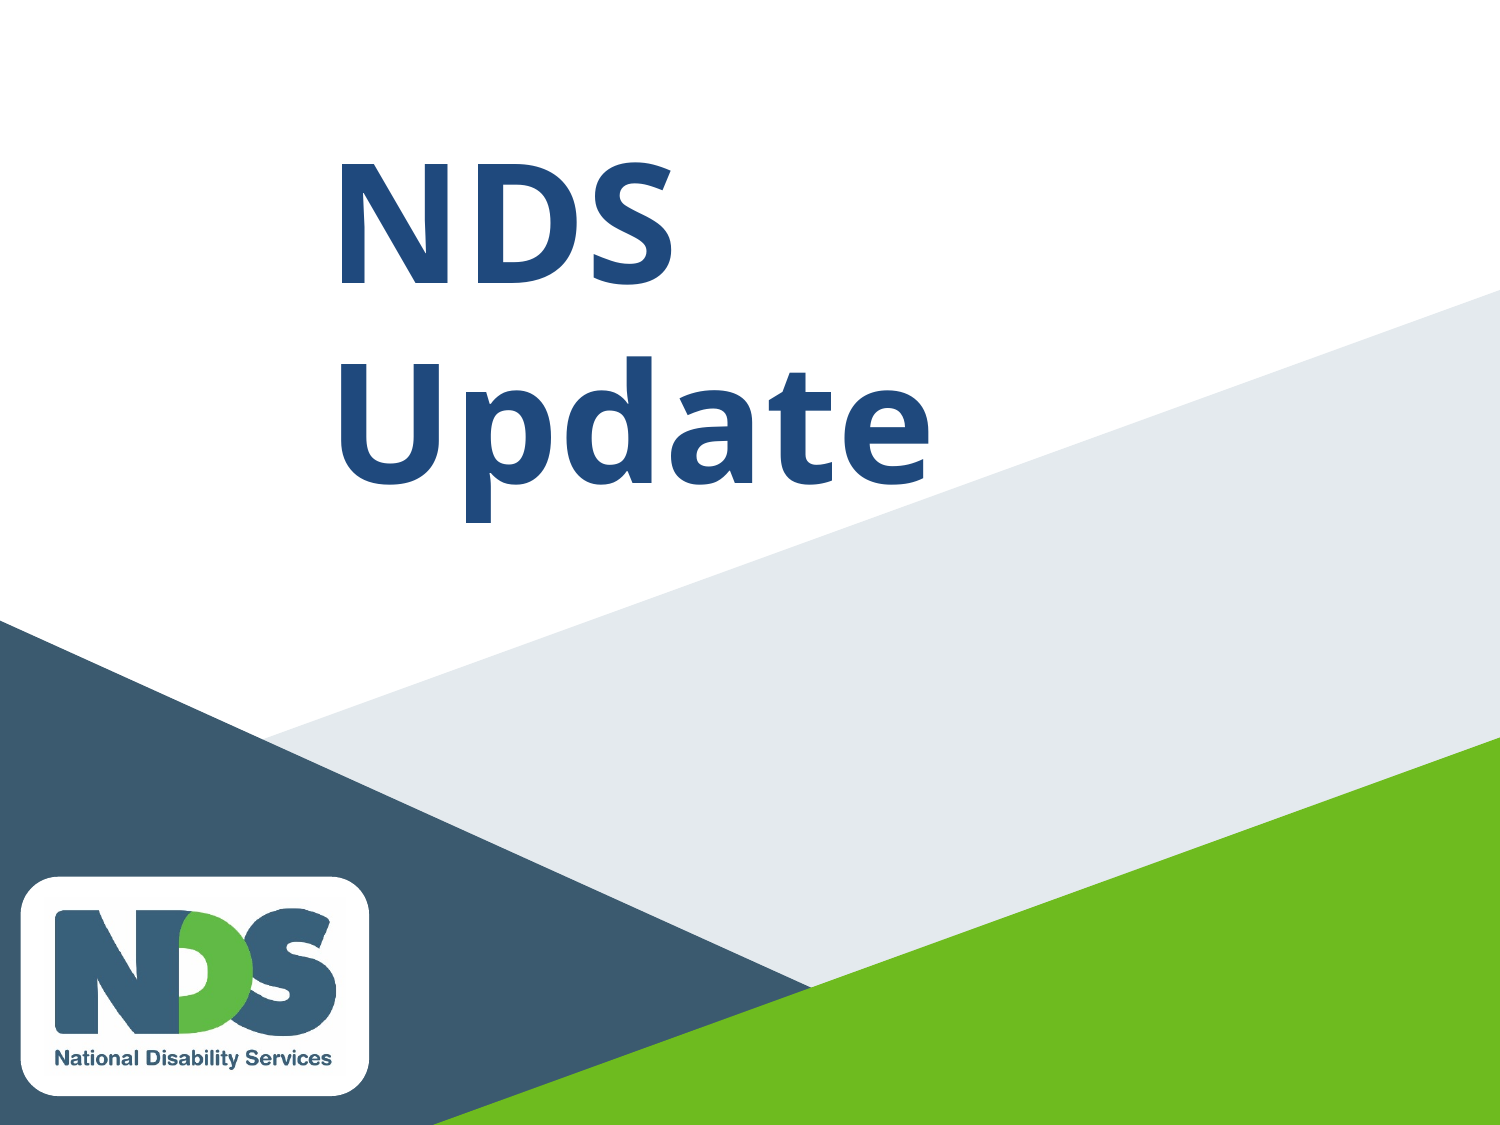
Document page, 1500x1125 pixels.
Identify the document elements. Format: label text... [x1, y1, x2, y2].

text_box [159, 467, 1388, 824]
title NDS Update [312, 196, 1306, 438]
picture [44, 897, 346, 1076]
